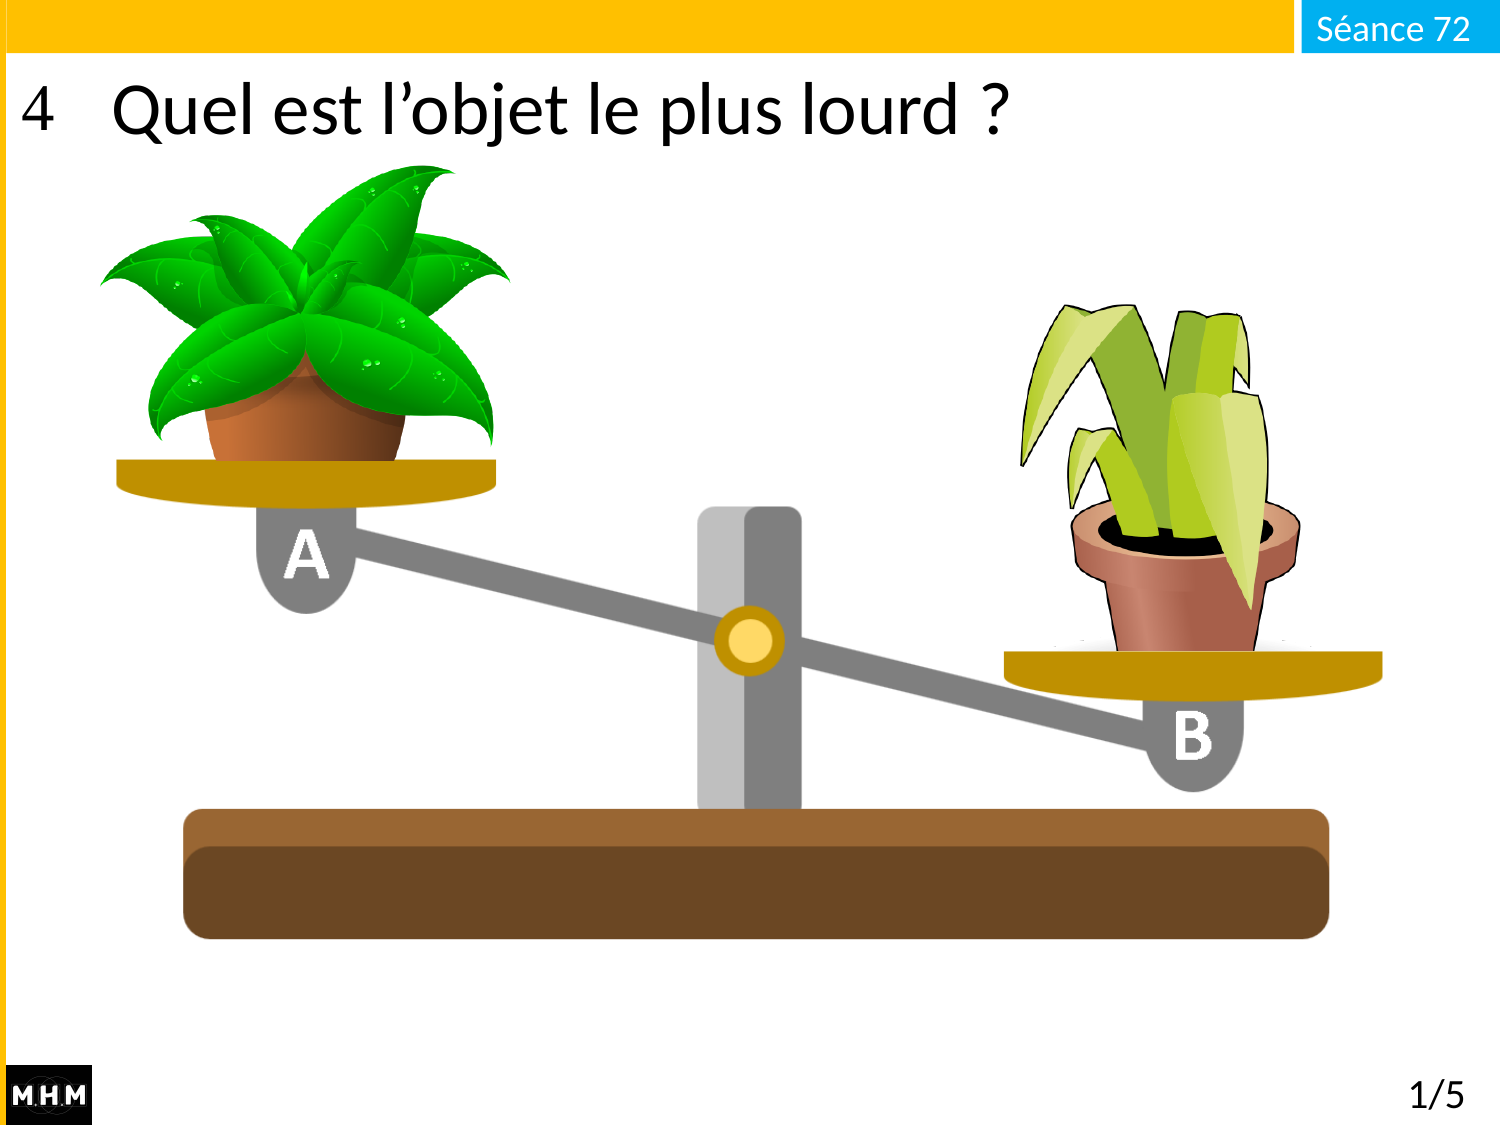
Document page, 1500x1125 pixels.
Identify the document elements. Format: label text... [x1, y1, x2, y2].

list 1/5 [1373, 1064, 1500, 1125]
title Quel est l’objet le plus lourd ? [96, 60, 1391, 160]
picture [63, 82, 1437, 958]
picture [6, 1065, 92, 1125]
